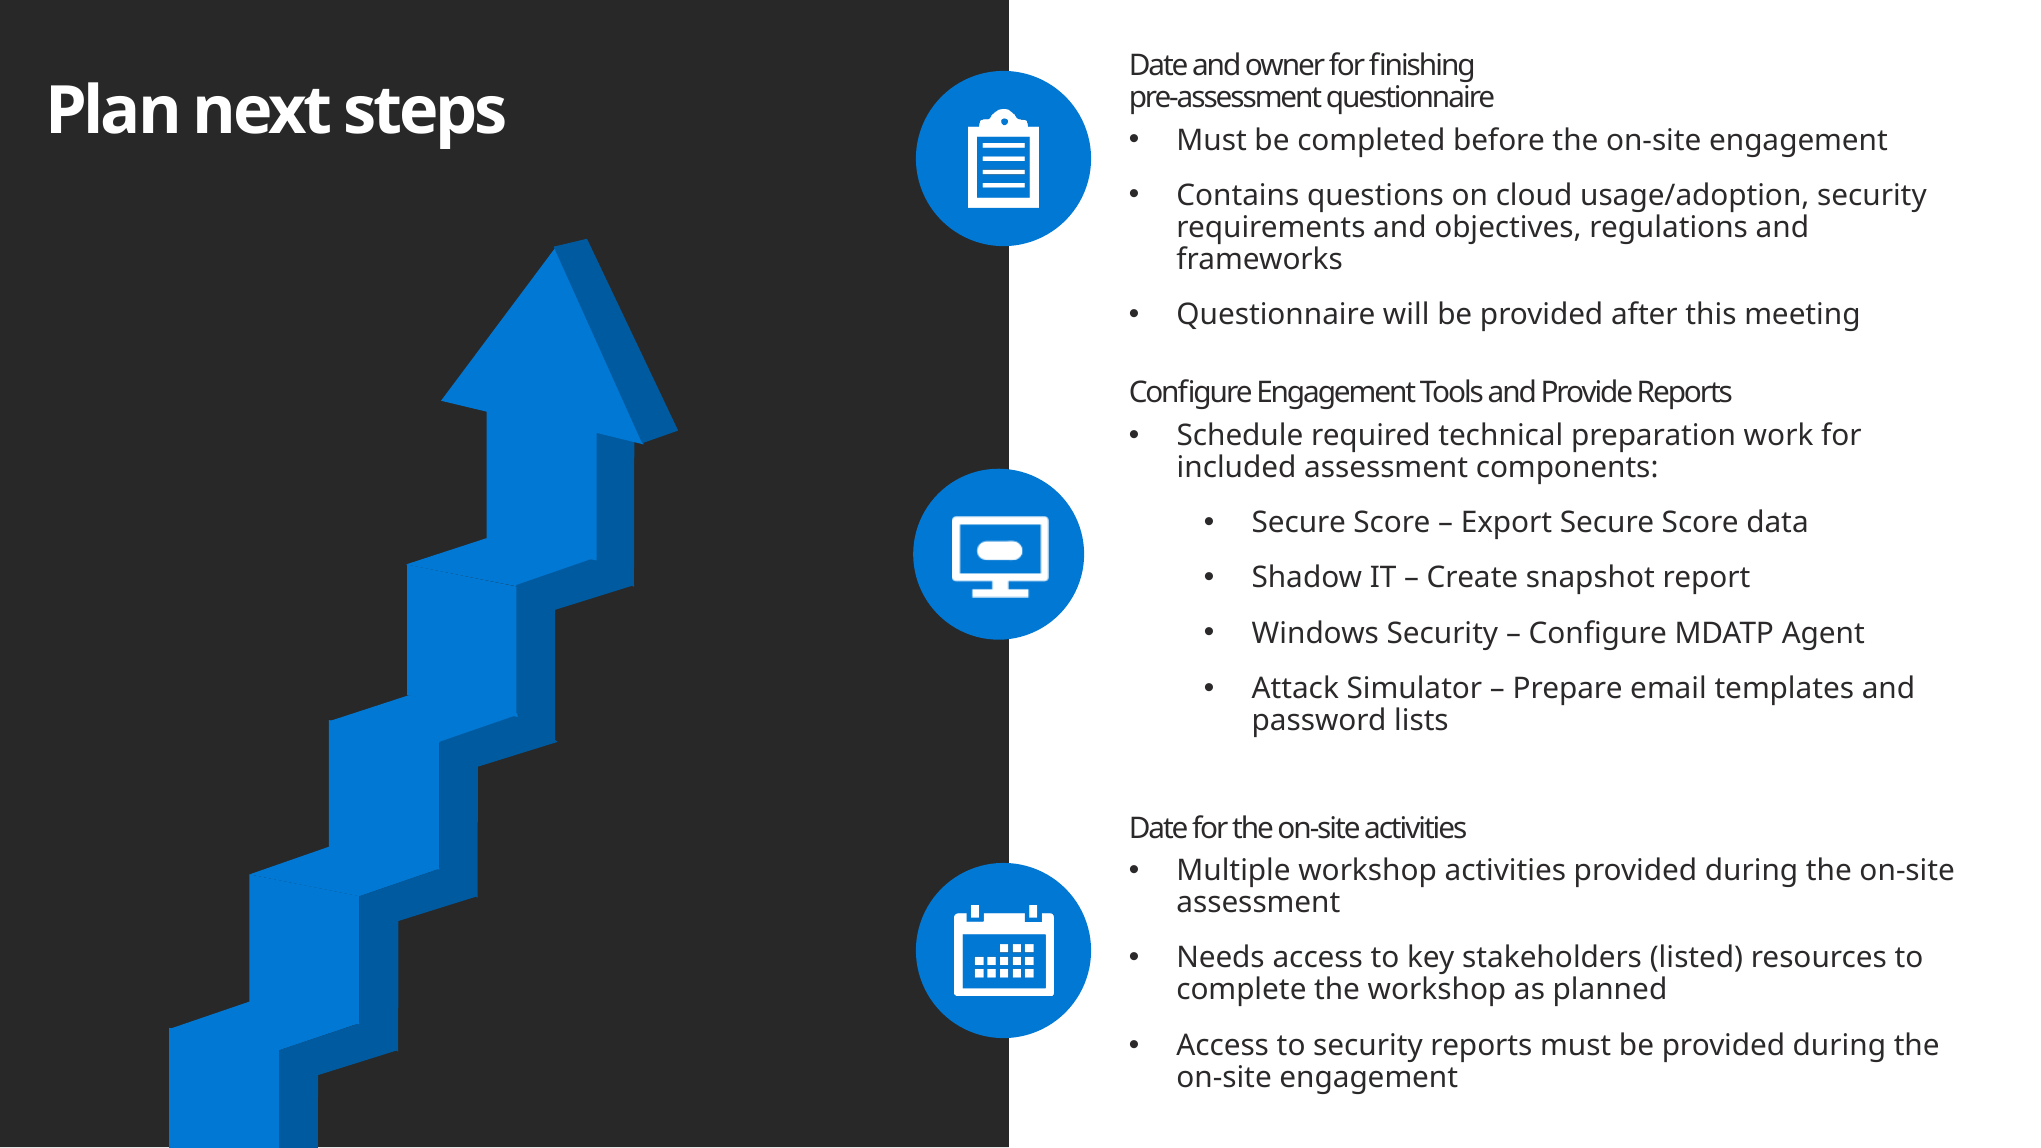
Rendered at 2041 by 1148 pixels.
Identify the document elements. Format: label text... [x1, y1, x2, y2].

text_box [915, 70, 1092, 247]
text_box [0, 0, 1010, 1148]
text_box Configure Engagement Tools and Provide Reports Schedule required technical preparation work for included assessment components: Secure Score – Export Secure Score data Shadow IT – Create snapshot report Windows Security – Configure MDATP Agent Attack Simulator – Prepare email templates and password lists [1113, 369, 1974, 800]
text_box Date and owner for finishing pre-assessment questionnaire Must be completed before the on-site engagement Contains questions on cloud usage/adoption, security requirements and objectives, regulations and frameworks Questionnaire will be provided after this meeting [1113, 42, 1999, 339]
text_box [915, 862, 1092, 1039]
title Plan next steps [45, 49, 1113, 185]
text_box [912, 468, 1085, 640]
text_box Date for the on-site activities Multiple workshop activities provided during the on-site assessment Needs access to key stakeholders (listed) resources to complete the workshop as planned Access to security reports must be provided during the on-site engagement [1113, 804, 1974, 1102]
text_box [168, 238, 679, 1148]
